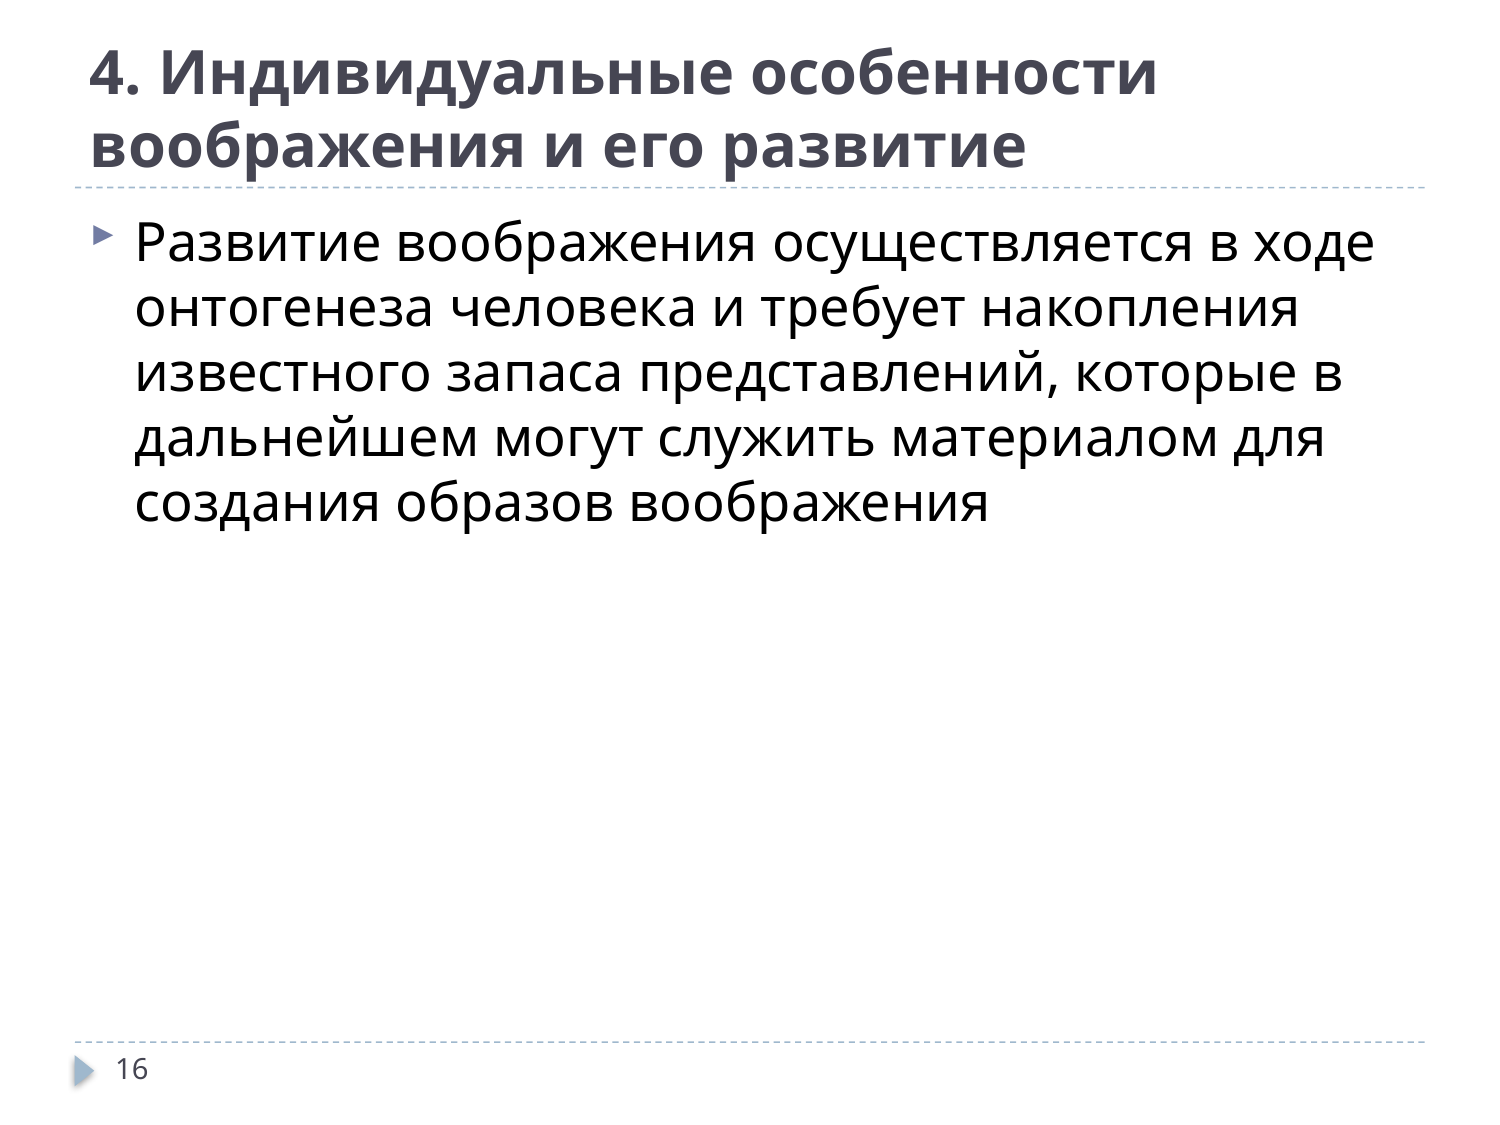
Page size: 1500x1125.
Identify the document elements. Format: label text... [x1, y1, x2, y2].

list Развитие воображения осуществляется в ходе онтогенеза человека и требует накопления известного запаса представлений, которые в дальнейшем могут служить материалом для создания образов воображения [75, 200, 1425, 1010]
slide_number 16 [100, 1042, 426, 1103]
title 4. Индивидуальные особенности воображения и его развитие [75, 24, 1425, 188]
